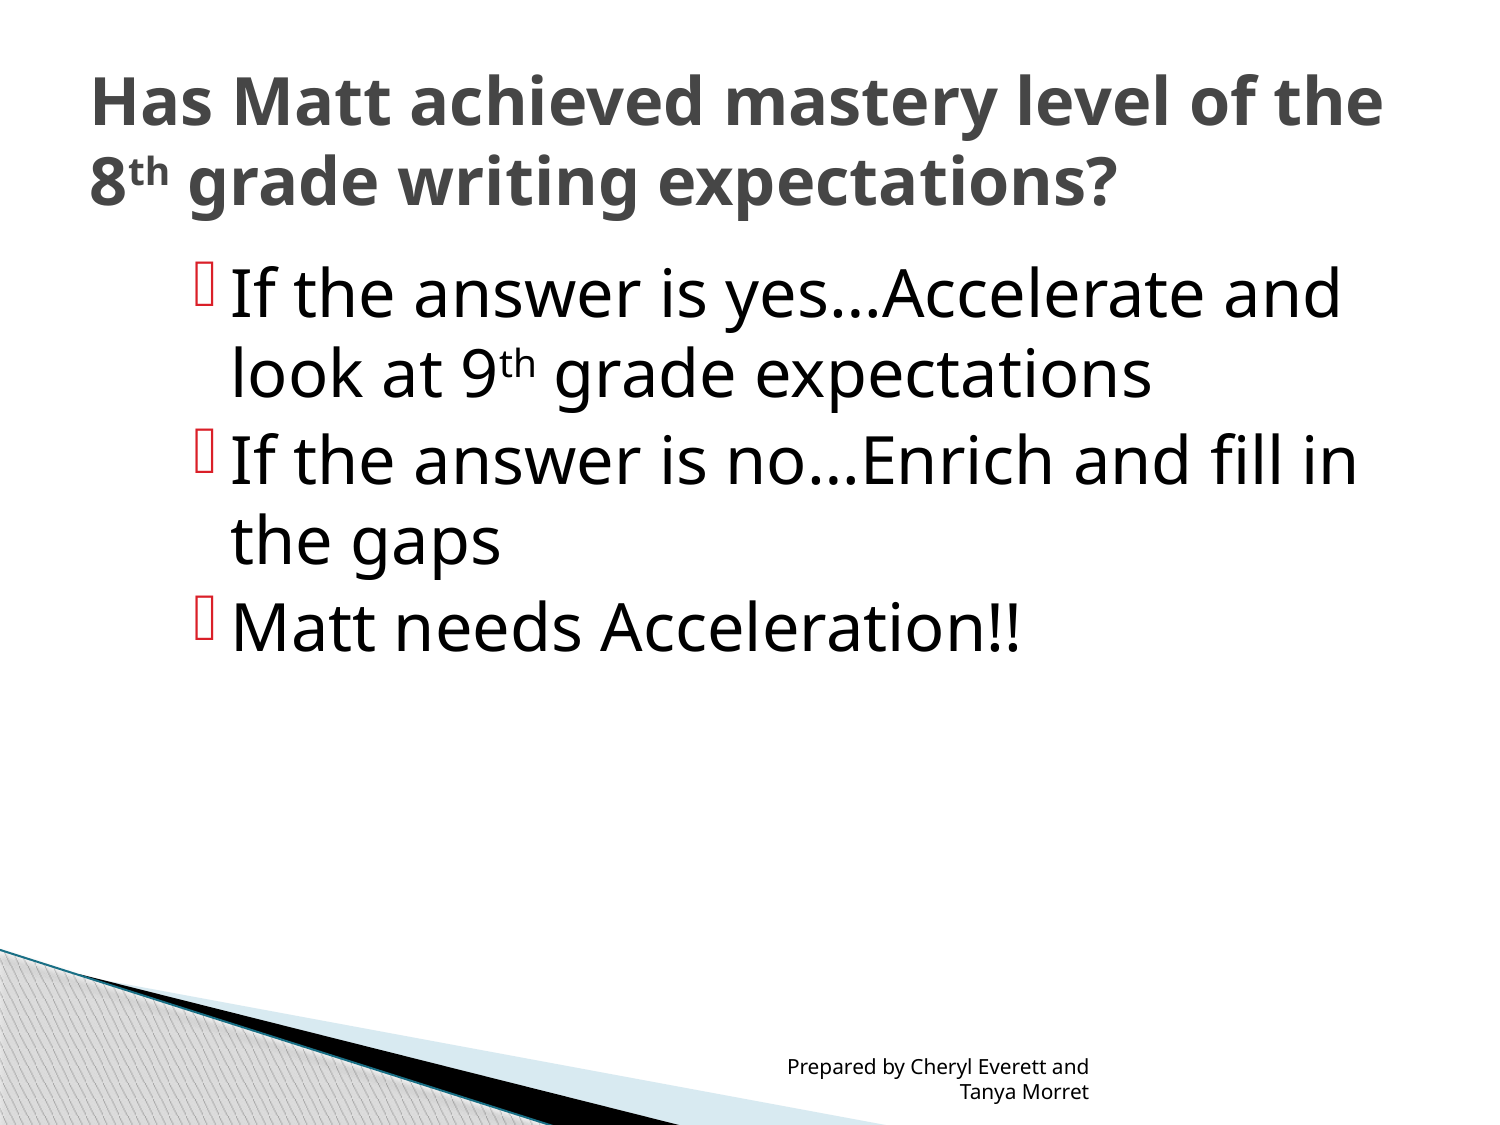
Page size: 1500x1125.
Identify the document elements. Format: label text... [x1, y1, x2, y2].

list If the answer is yes…Accelerate and look at 9th grade expectations If the answer is no…Enrich and fill in the gaps Matt needs Acceleration!! [74, 242, 1426, 986]
title Has Matt achieved mastery level of the 8th grade writing expectations? [75, 45, 1425, 233]
footer Prepared by Cheryl Everett and Tanya Morret [718, 1051, 1105, 1112]
